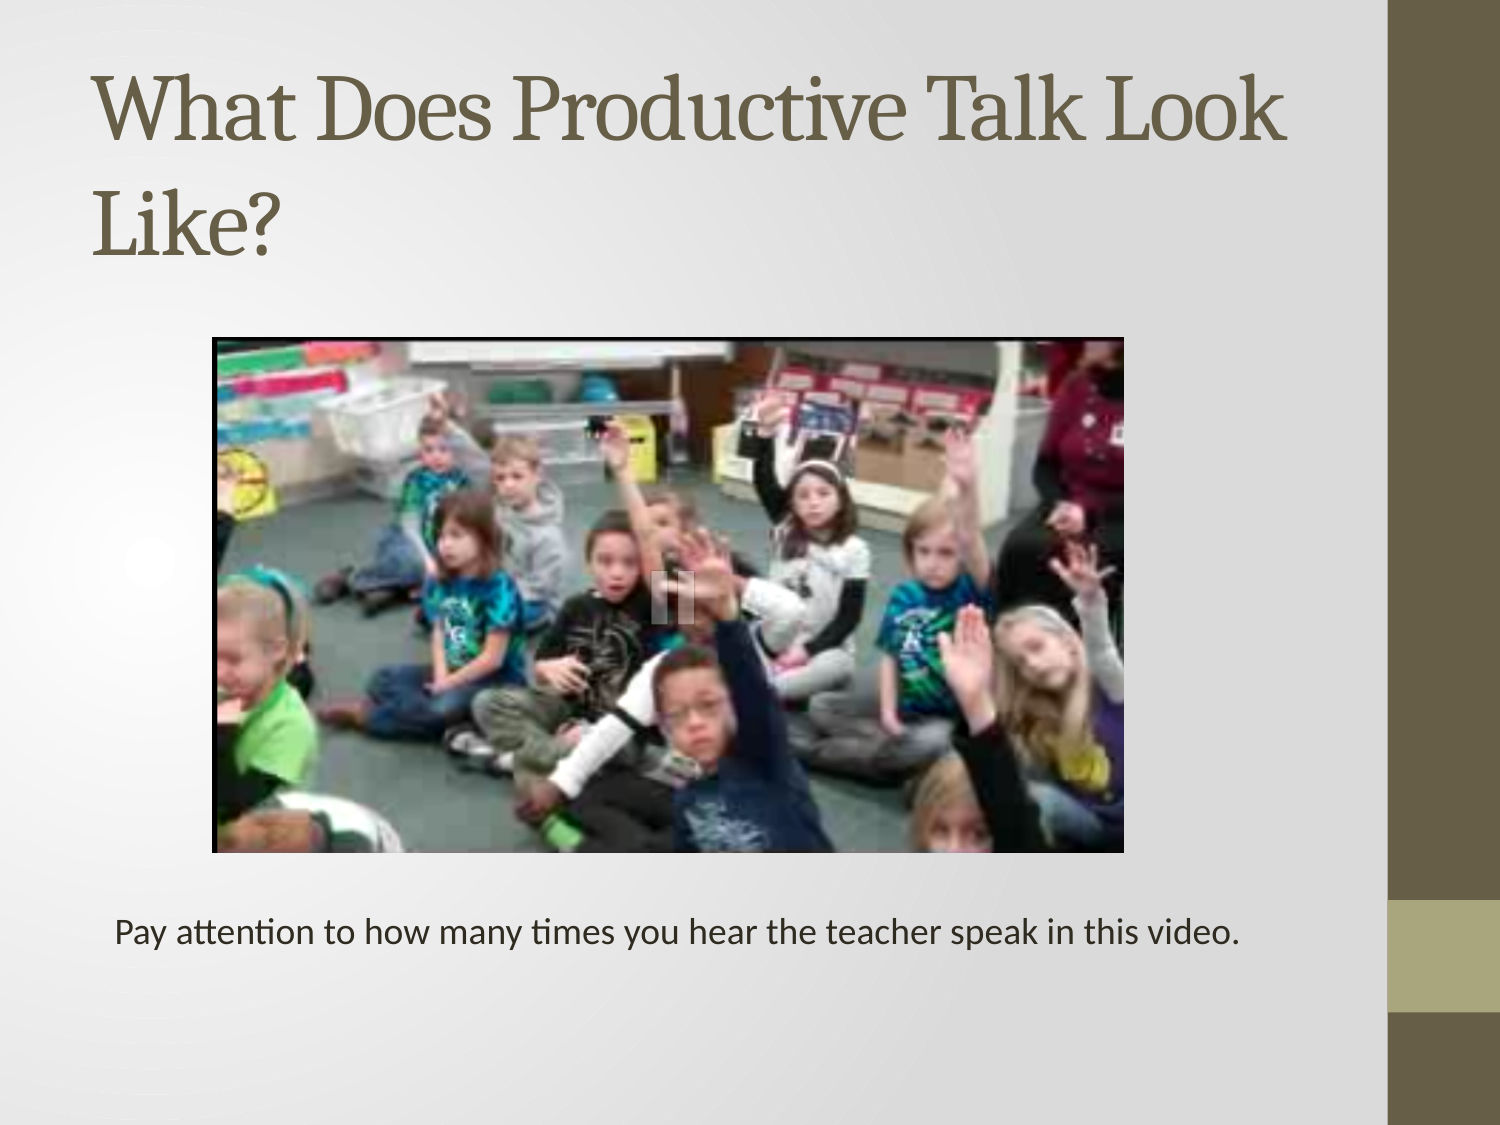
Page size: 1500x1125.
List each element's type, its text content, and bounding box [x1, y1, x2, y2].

picture [211, 336, 1125, 853]
text_box Pay attention to how many times you hear the teacher speak in this video. [99, 899, 1313, 960]
title What Does Productive Talk Look Like? [75, 45, 1325, 275]
